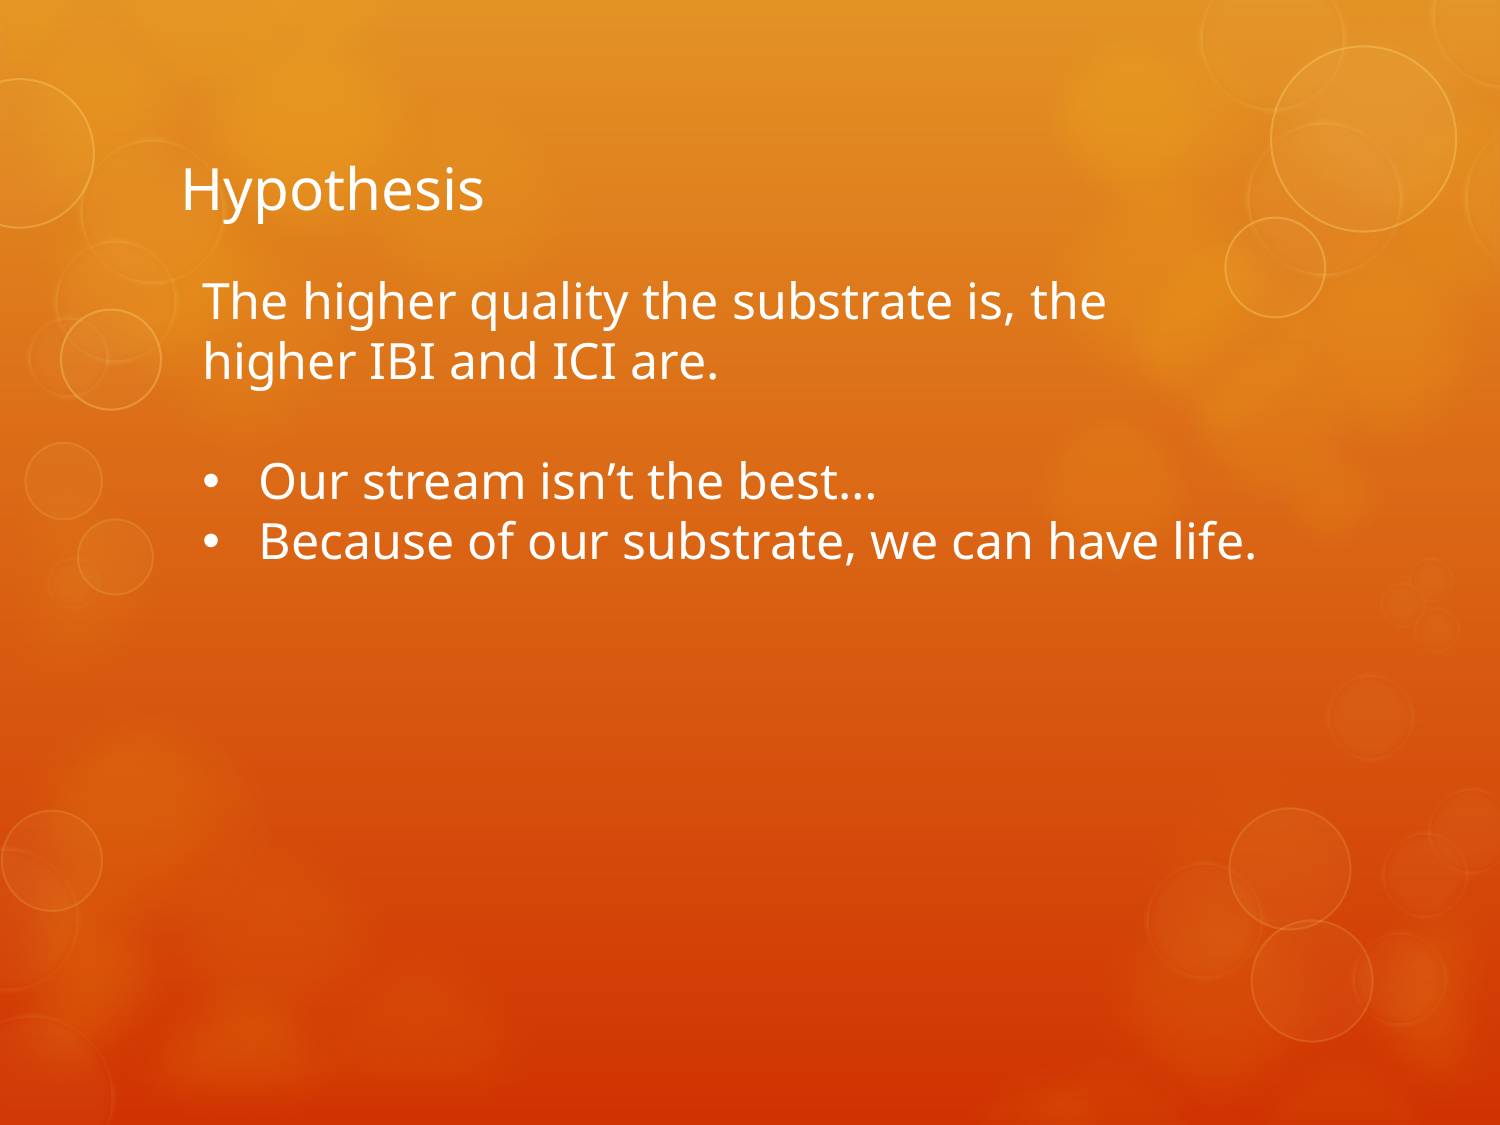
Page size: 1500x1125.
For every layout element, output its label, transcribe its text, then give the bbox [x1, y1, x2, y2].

text_box The higher quality the substrate is, the higher IBI and ICI are. Our stream isn’t the best… Because of our substrate, we can have life. [187, 262, 1288, 638]
title Hypothesis [165, 110, 1335, 263]
